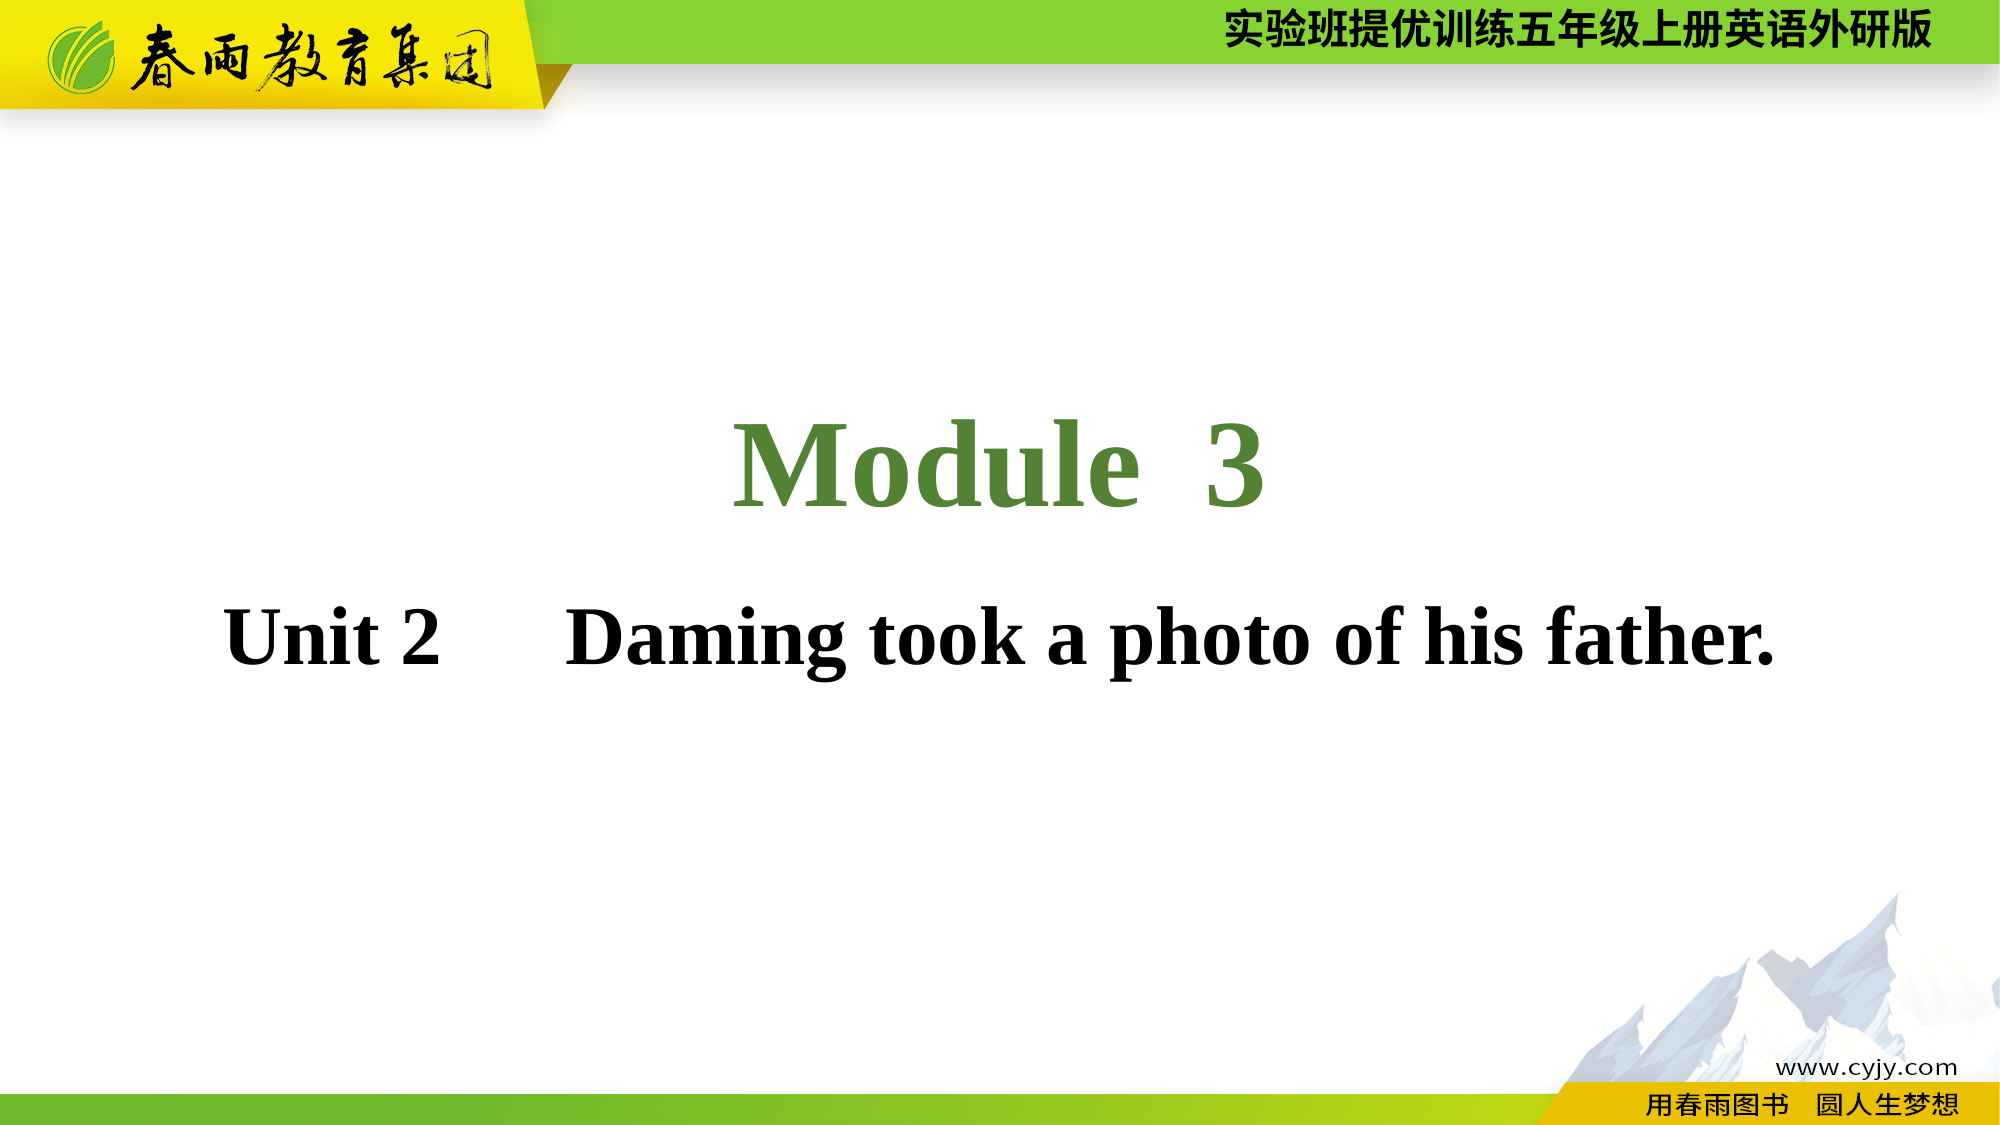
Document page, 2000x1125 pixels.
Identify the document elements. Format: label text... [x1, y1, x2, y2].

picture [0, 0, 2000, 298]
text_box Module 3 Unit 2 Daming took a photo of his father. [0, 298, 2000, 689]
picture [0, 689, 2000, 1125]
